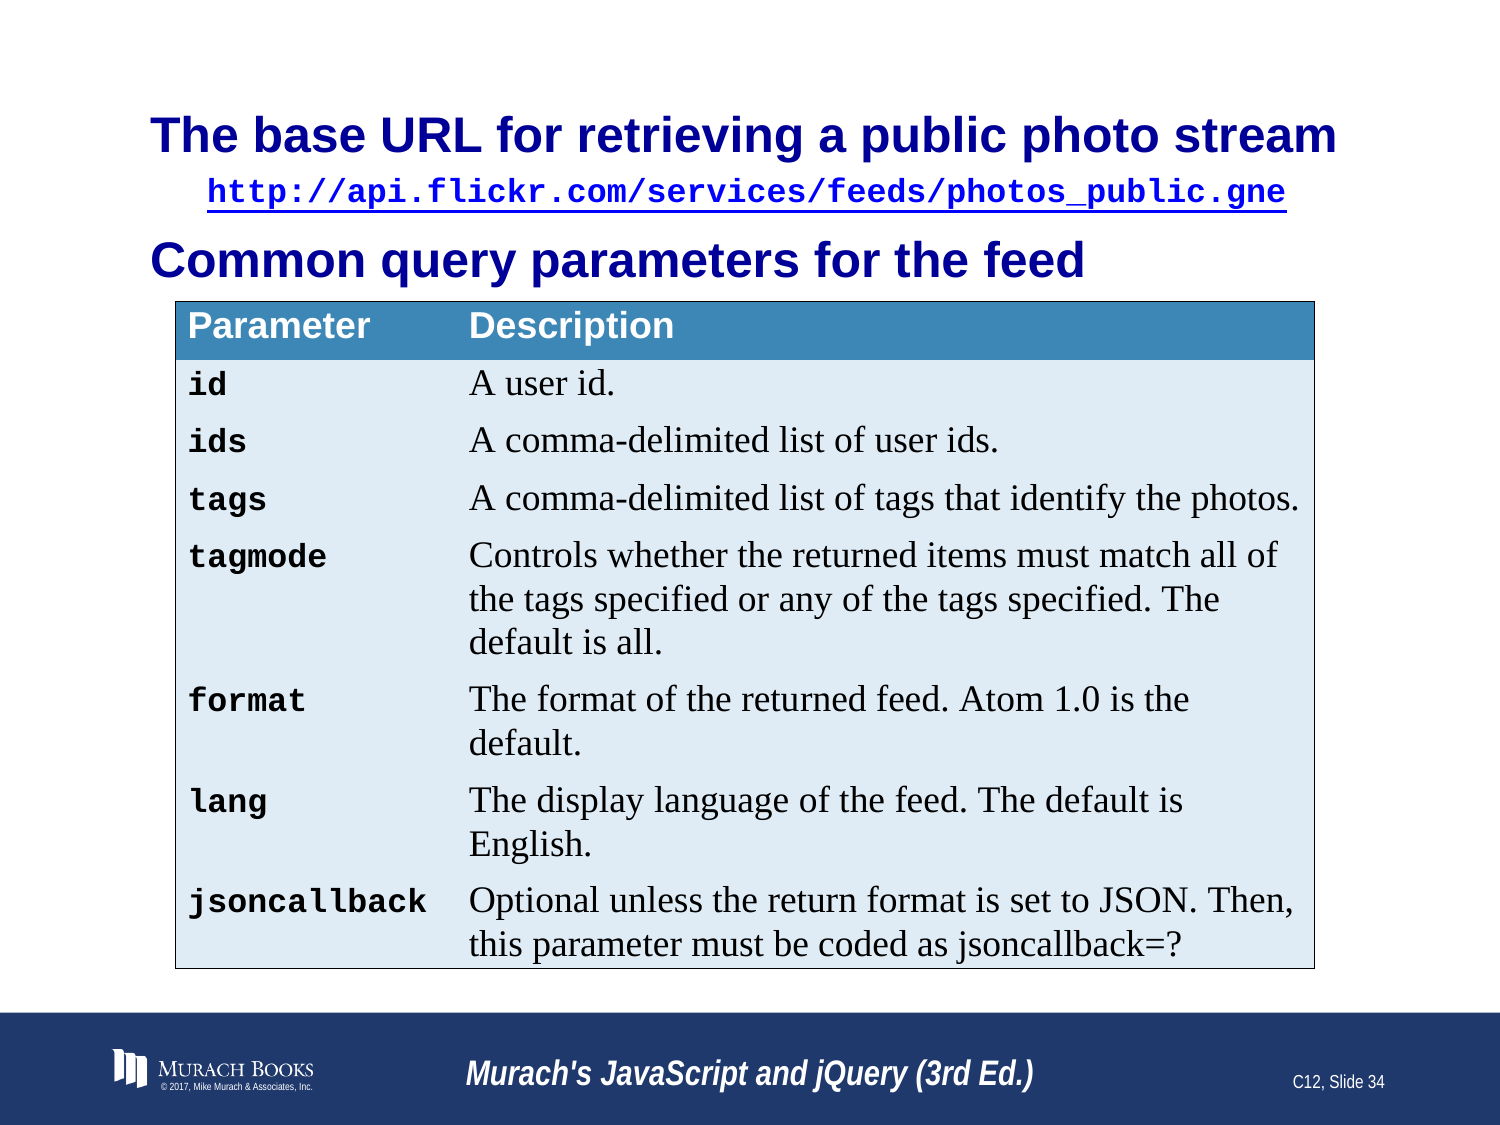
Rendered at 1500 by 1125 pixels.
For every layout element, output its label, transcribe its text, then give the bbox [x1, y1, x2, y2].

footer © 2017, Mike Murach & Associates, Inc. [12, 1025, 463, 1100]
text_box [149, 174, 1350, 1024]
slide_number C12, Slide 34 [1087, 1025, 1400, 1100]
title The base URL for retrieving a public photo stream [150, 102, 1350, 164]
slide_number Murach's JavaScript and jQuery (3rd Ed.) [463, 1032, 1050, 1100]
